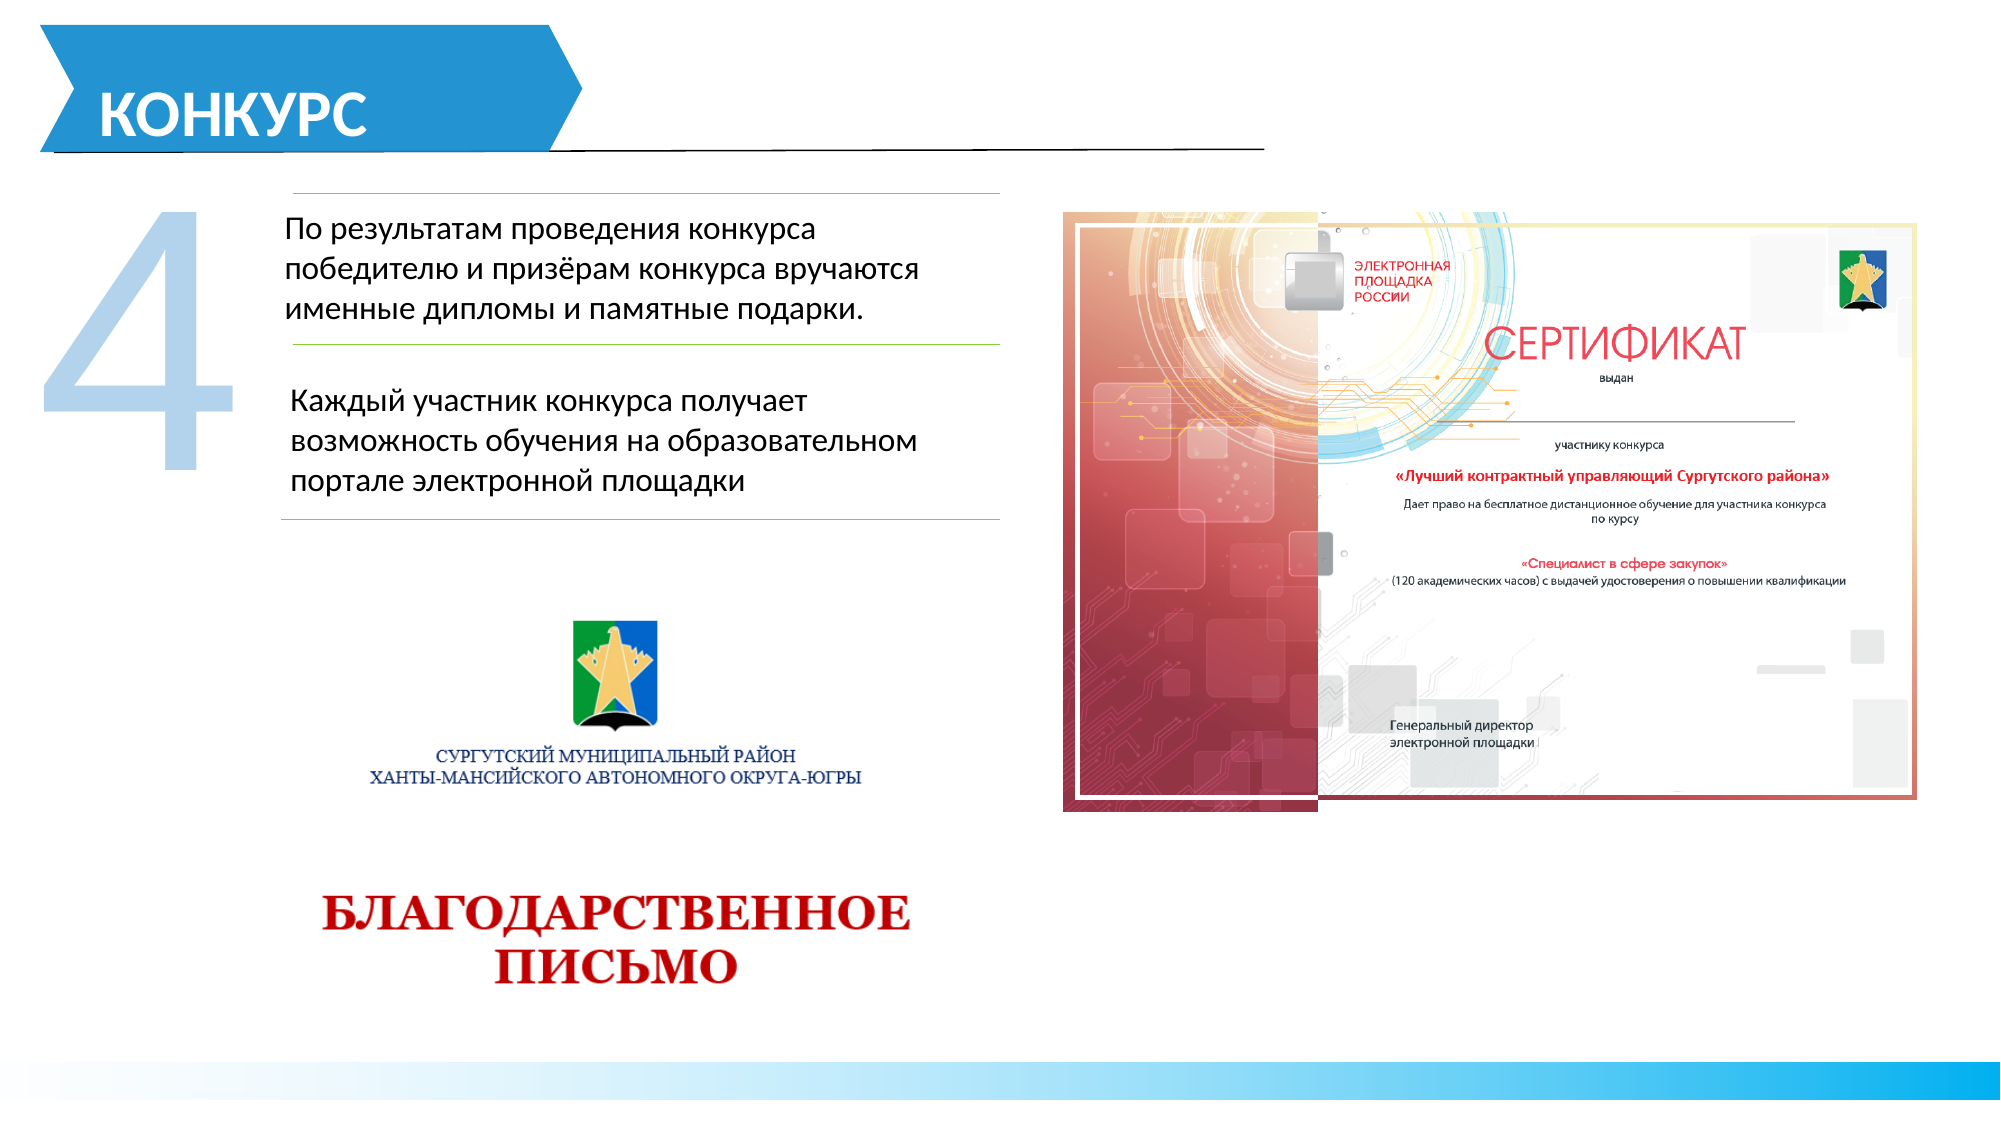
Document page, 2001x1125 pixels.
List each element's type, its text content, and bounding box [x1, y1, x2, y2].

picture [1062, 212, 1934, 813]
text_box 4 [33, 93, 236, 546]
picture [265, 613, 996, 999]
text_box КОНКУРС [39, 24, 583, 147]
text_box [53, 148, 1265, 153]
text_box Каждый участник конкурса получает возможность обучения на образовательном портале электронной площадки [275, 370, 1006, 506]
text_box По результатам проведения конкурса победителю и призёрам конкурса вручаются именные дипломы и памятные подарки. [269, 199, 1000, 334]
text_box [0, 1060, 2000, 1102]
